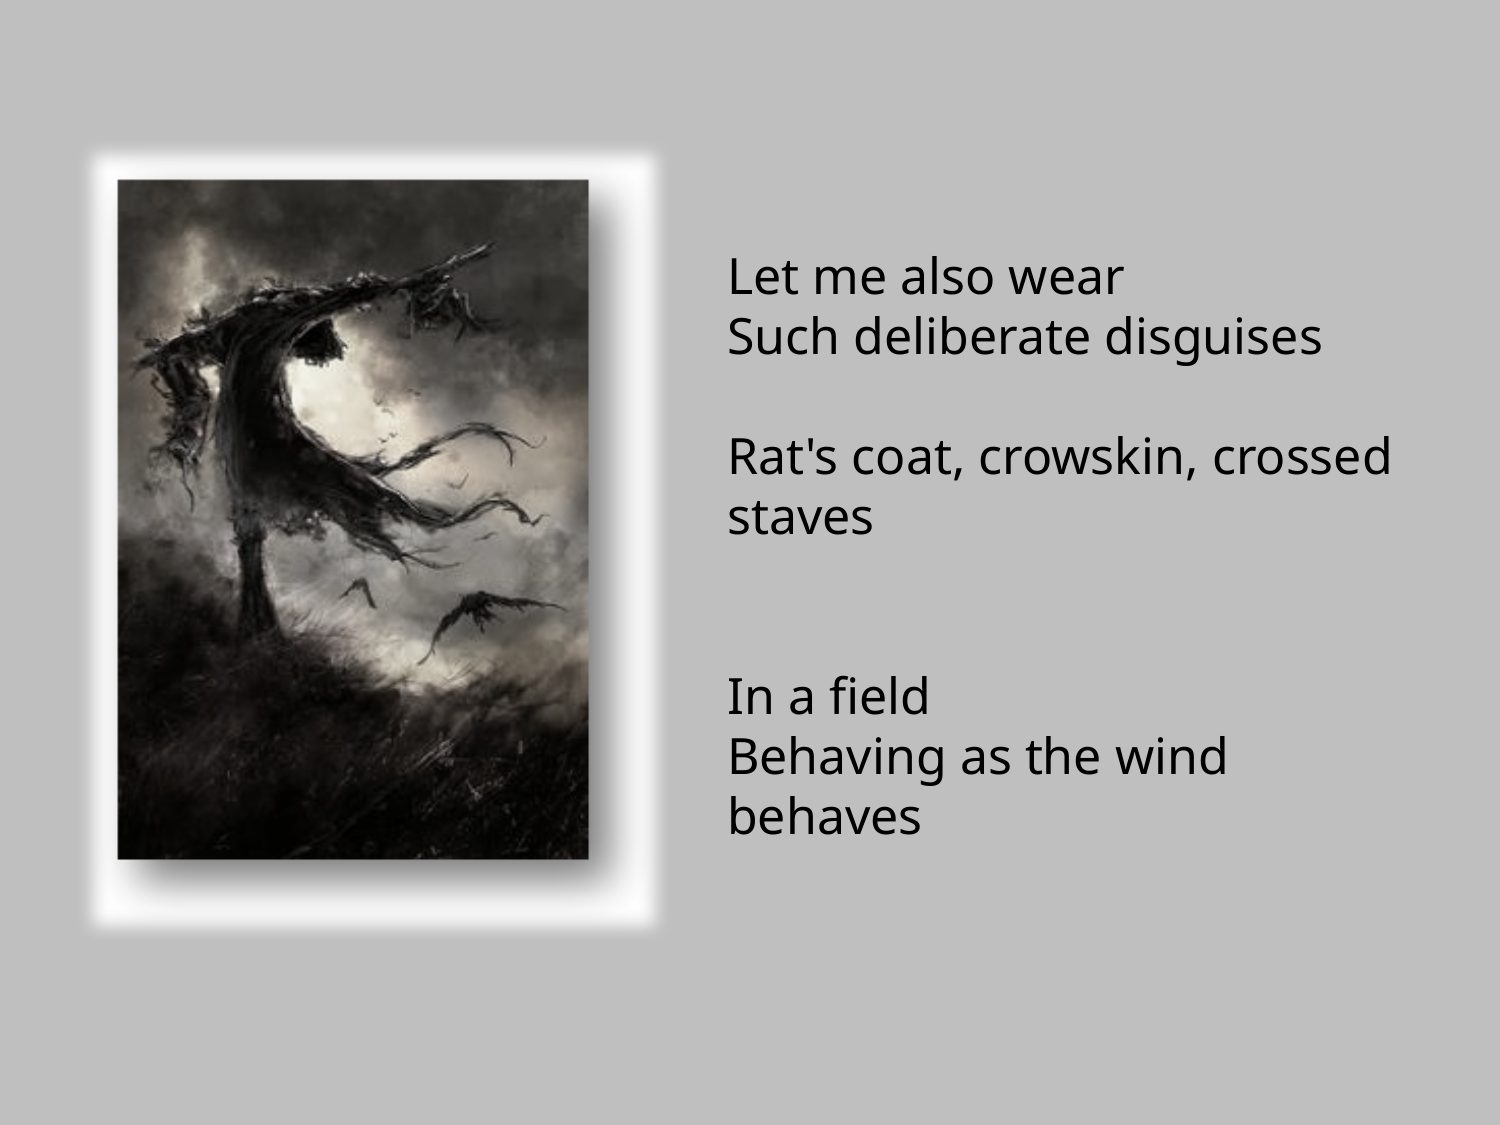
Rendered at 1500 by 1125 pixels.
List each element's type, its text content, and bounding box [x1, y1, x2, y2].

picture [74, 137, 672, 944]
text_box Let me also wear Such deliberate disguises Rat's coat, crowskin, crossed staves In a field Behaving as the wind behaves [712, 236, 1425, 987]
